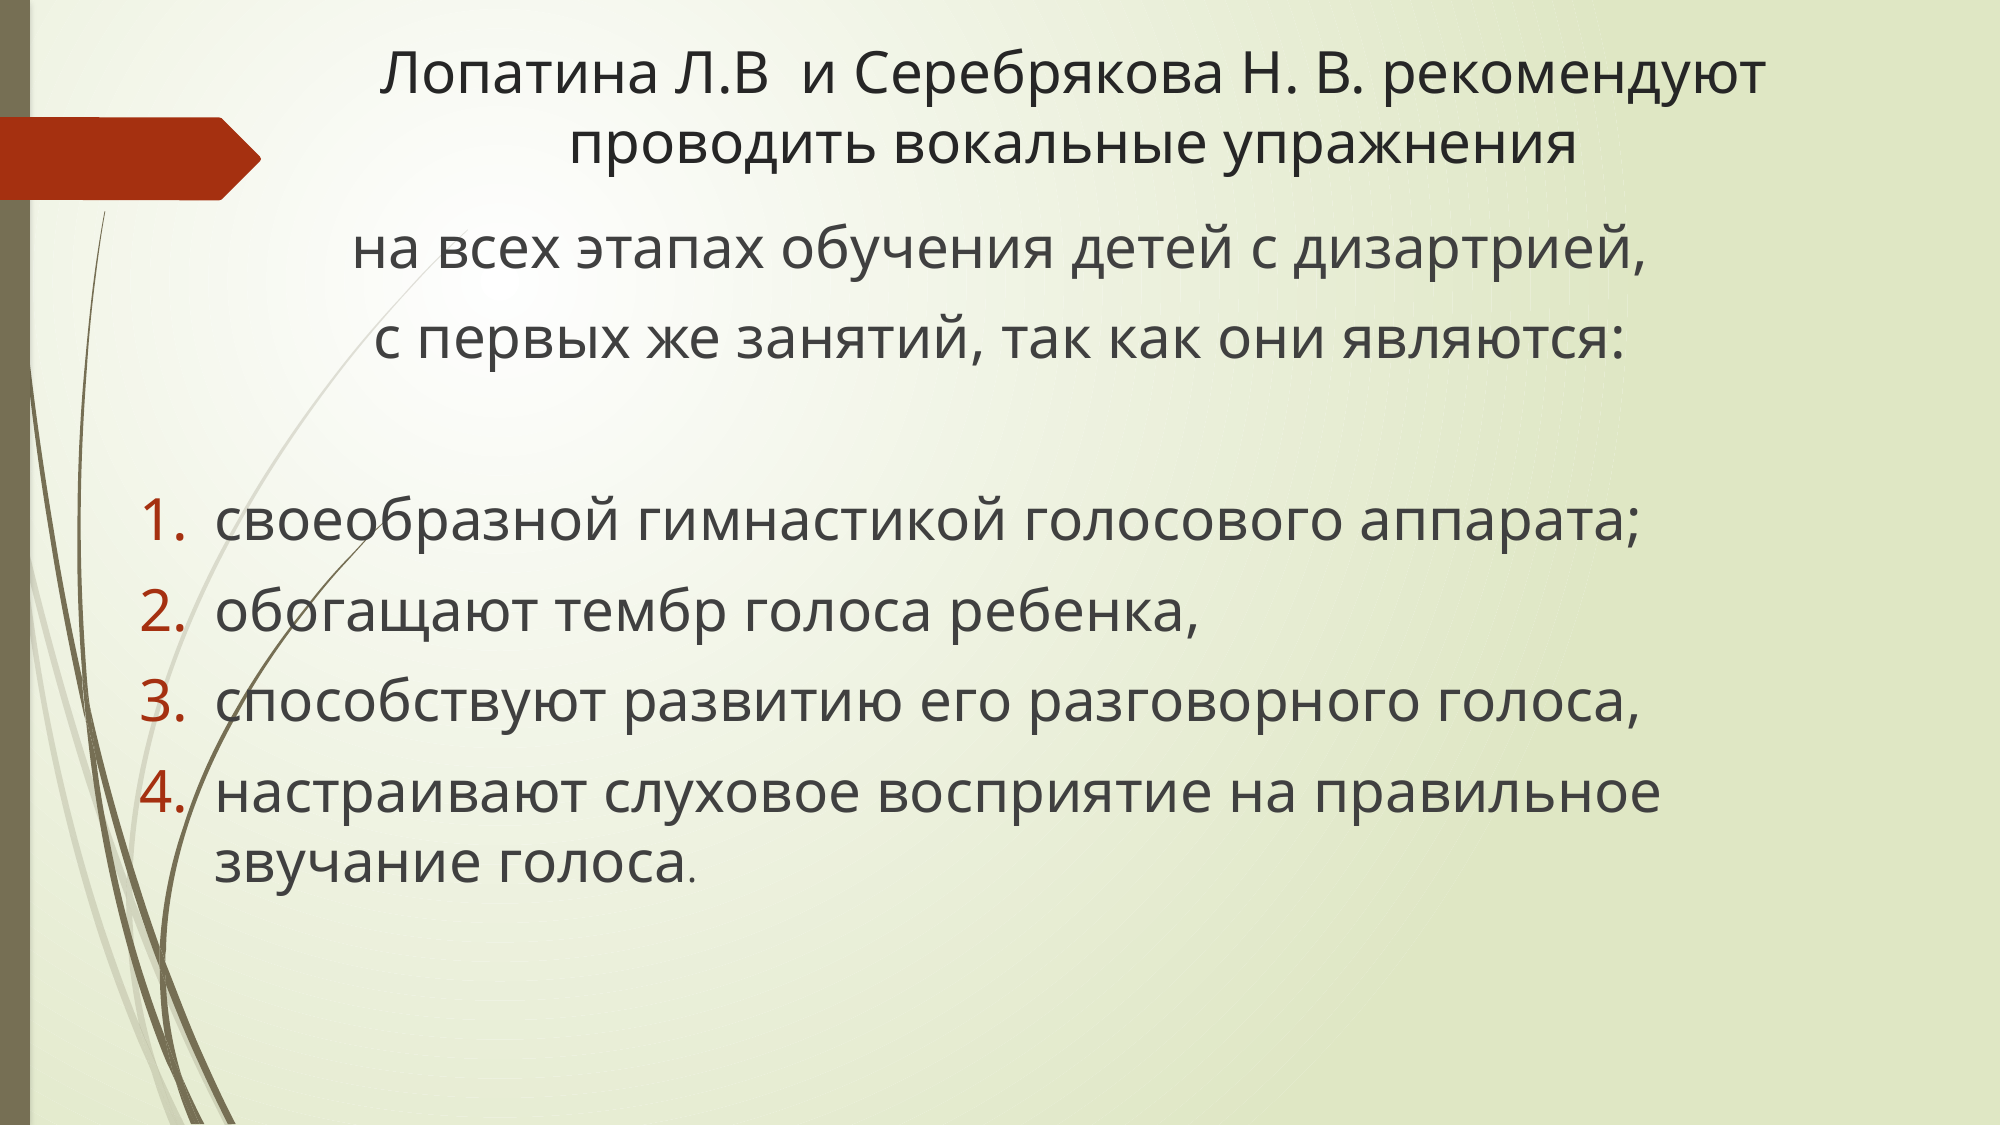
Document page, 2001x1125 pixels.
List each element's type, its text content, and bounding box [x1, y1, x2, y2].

title Лопатина Л.В и Серебрякова Н. В. рекомендуют проводить вокальные упражнения [260, 27, 1888, 418]
list на всех этапах обучения детей с дизартрией, с первых же занятий, так как они являются: своеобразной гимнастикой голосового аппарата; обогащают тембр голоса ребенка, способствуют развитию его разговорного голоса, настраивают слуховое восприятие на правильное звучание голоса. [124, 202, 1876, 1046]
